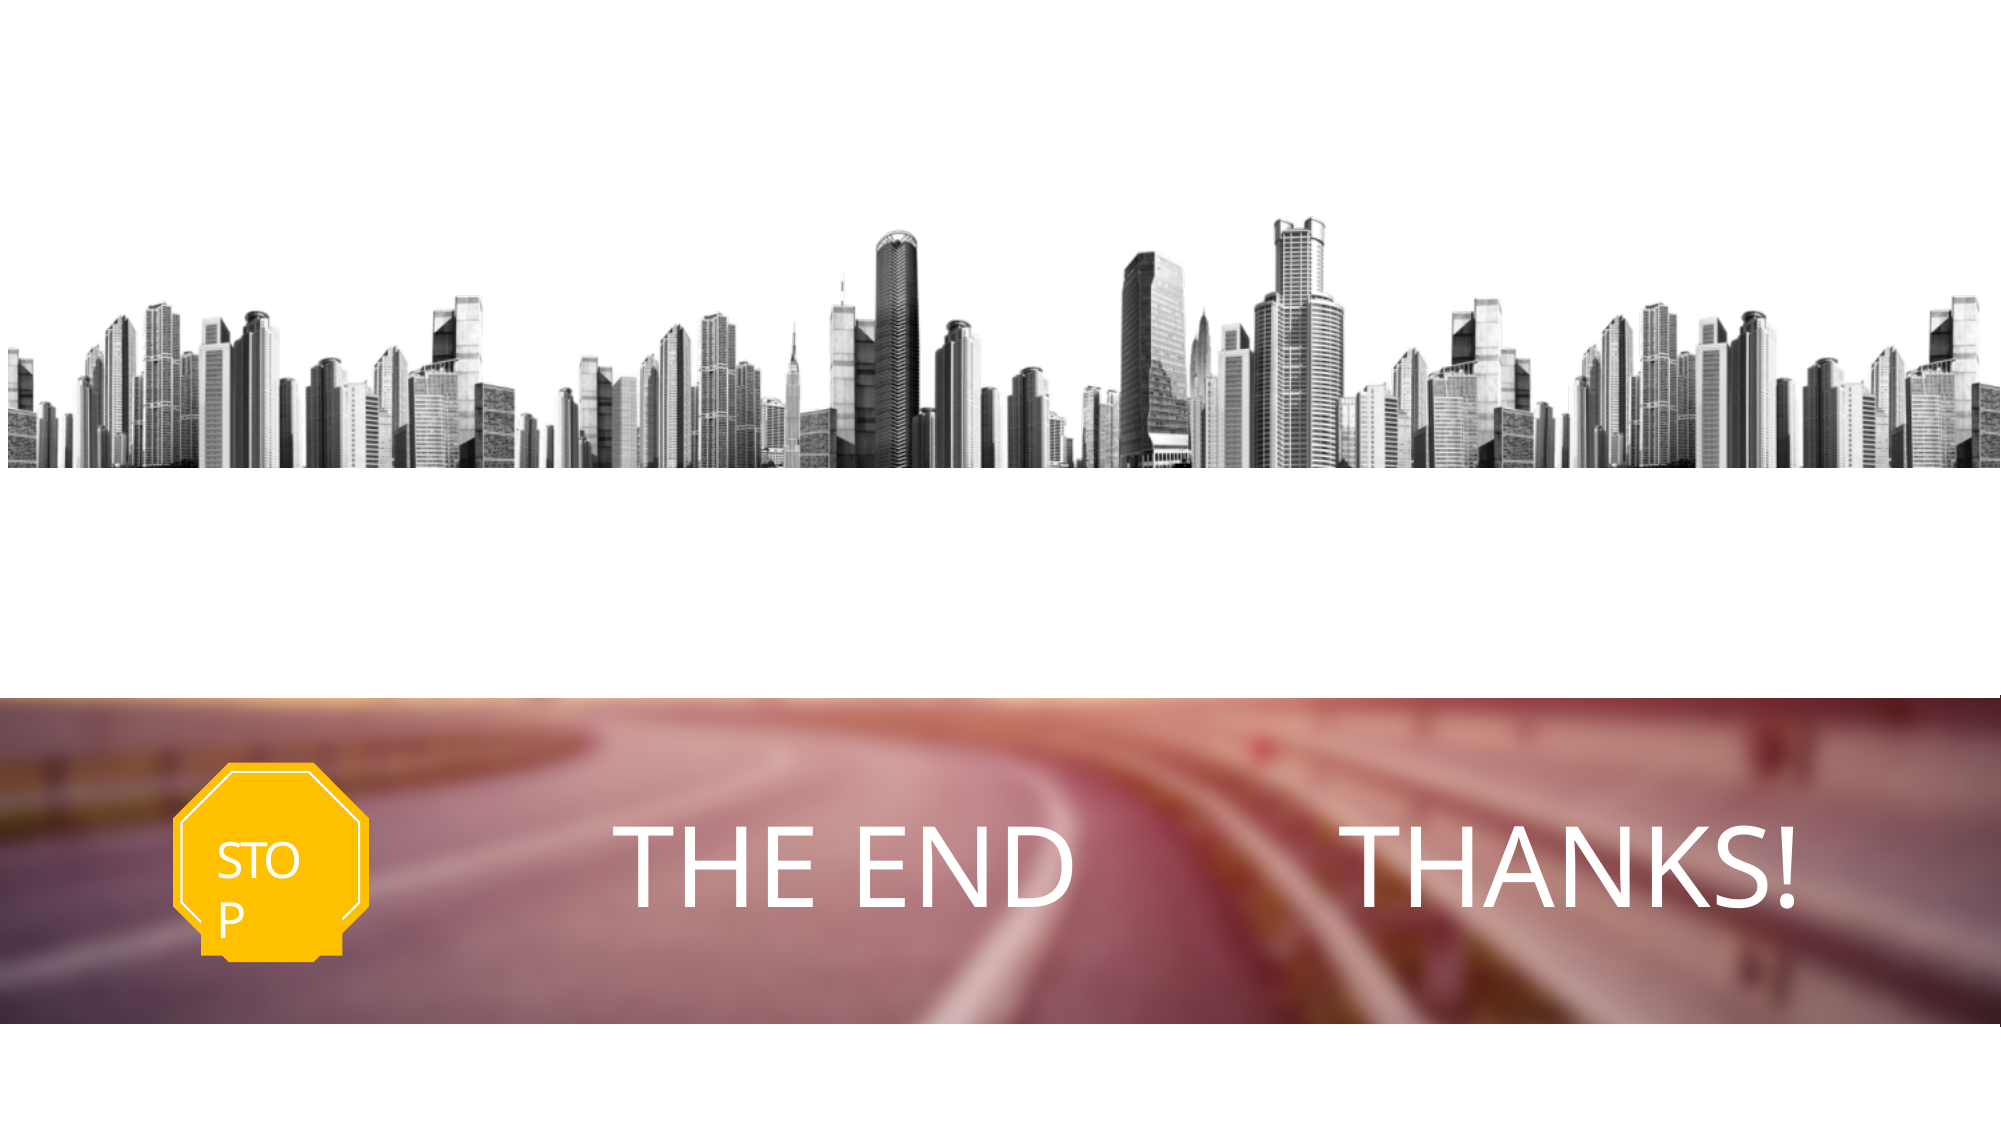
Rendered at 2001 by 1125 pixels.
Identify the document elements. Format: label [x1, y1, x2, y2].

picture [8, 0, 2000, 468]
text_box [173, 762, 369, 962]
picture [0, 695, 2001, 1027]
